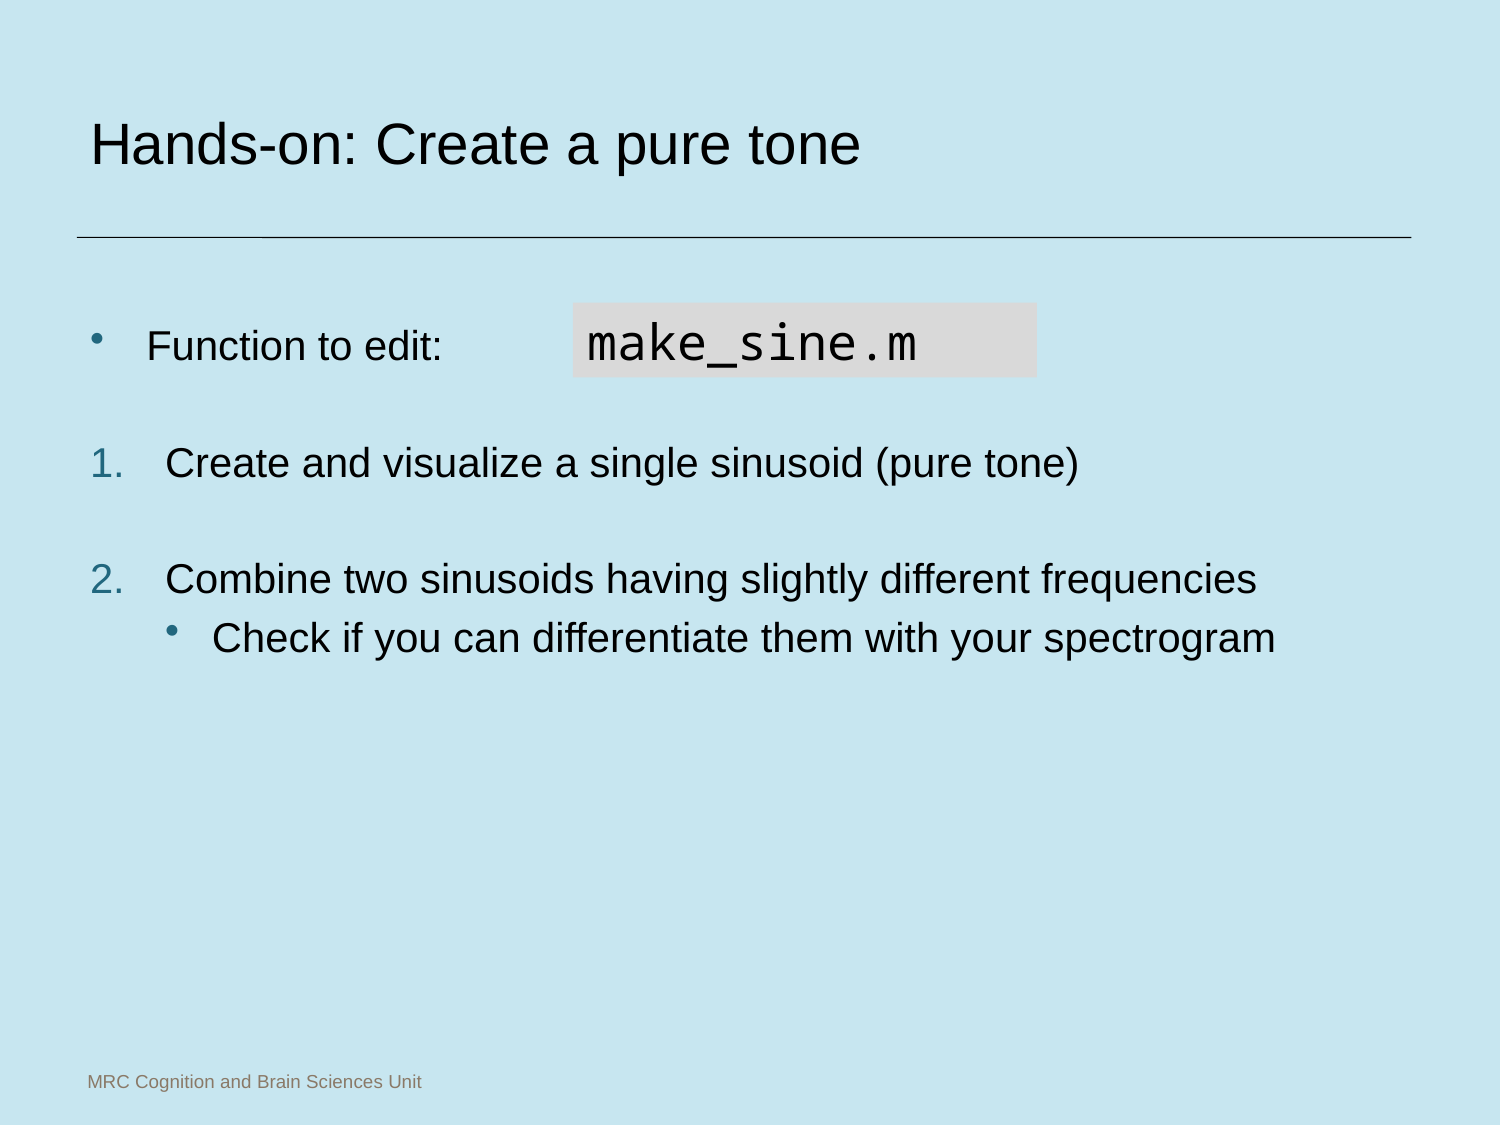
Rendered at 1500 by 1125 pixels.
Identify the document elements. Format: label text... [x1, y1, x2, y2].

text_box make_sine.m [572, 302, 1037, 378]
title Hands-on: Create a pure tone [74, 74, 1413, 209]
list Function to edit: Create and visualize a single sinusoid (pure tone) Combine two sinusoids having slightly different frequencies Check if you can differentiate them with your spectrogram [74, 310, 1413, 1062]
